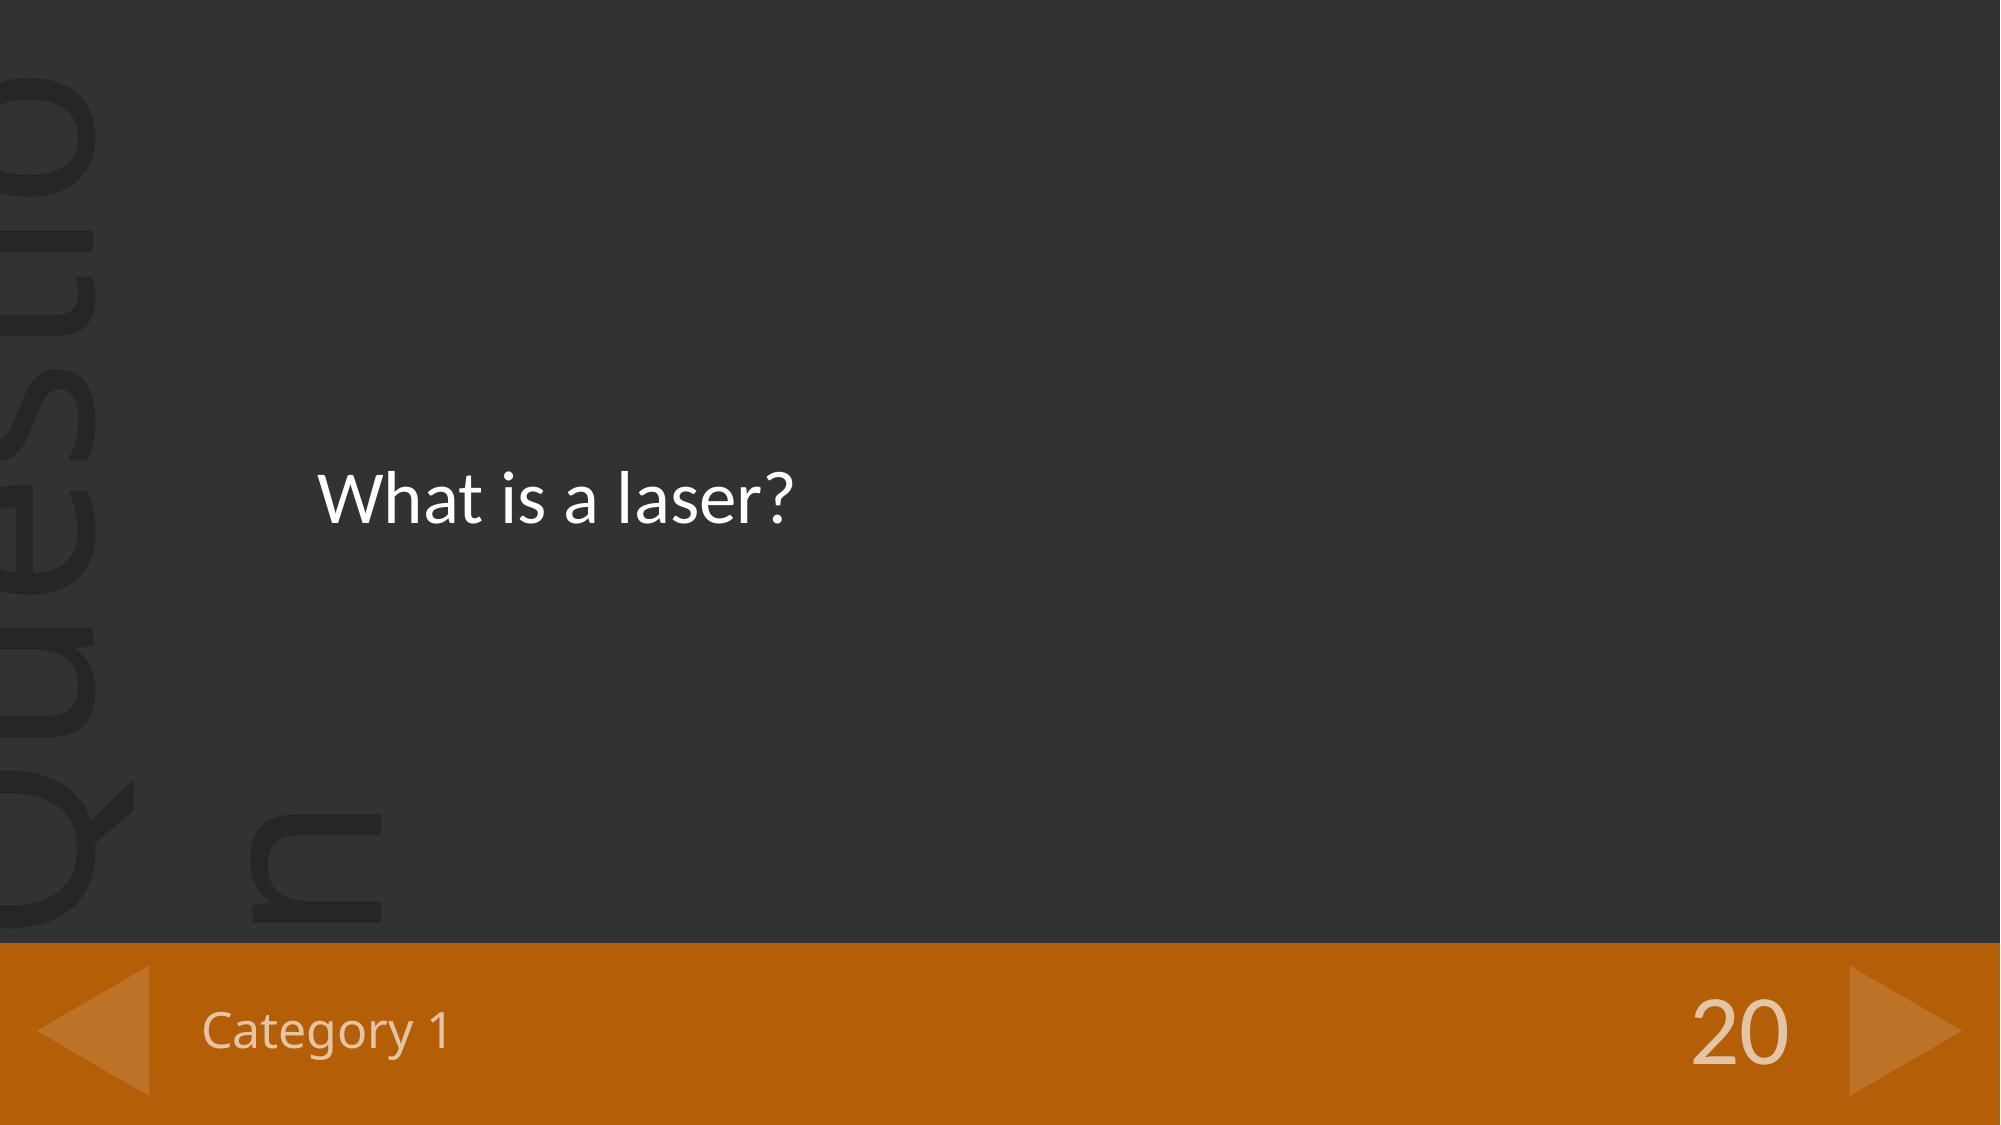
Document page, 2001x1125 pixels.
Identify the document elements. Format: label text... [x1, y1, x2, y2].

list 20 [1494, 967, 1806, 1097]
title Category 1 [185, 967, 1494, 1097]
list What is a laser? [302, 307, 1760, 636]
